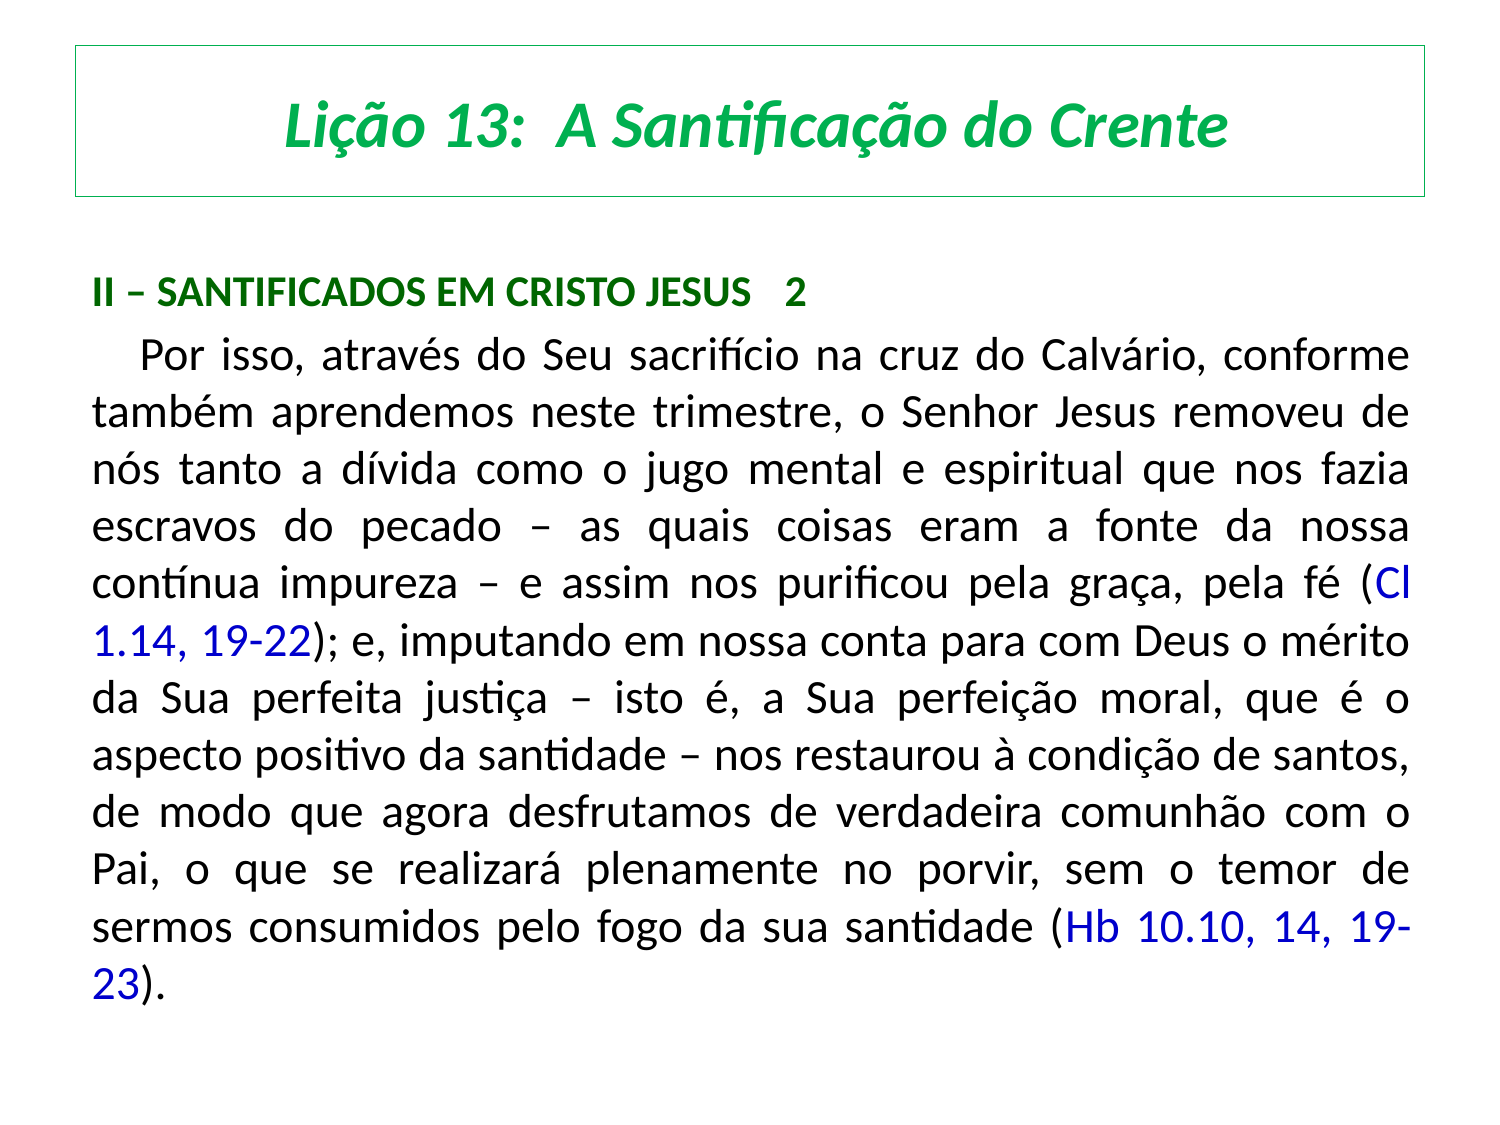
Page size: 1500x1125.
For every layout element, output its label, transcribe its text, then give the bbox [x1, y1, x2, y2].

list II – SANTIFICADOS EM CRISTO JESUS 2 Por isso, através do Seu sacrifício na cruz do Calvário, conforme também aprendemos neste trimestre, o Senhor Jesus removeu de nós tanto a dívida como o jugo mental e espiritual que nos fazia escravos do pecado – as quais coisas eram a fonte da nossa contínua impureza – e assim nos purificou pela graça, pela fé (Cl 1.14, 19-22); e, imputando em nossa conta para com Deus o mérito da Sua perfeita justiça – isto é, a Sua perfeição moral, que é o aspecto positivo da santidade – nos restaurou à condição de santos, de modo que agora desfrutamos de verdadeira comunhão com o Pai, o que se realizará plenamente no porvir, sem o temor de sermos consumidos pelo fogo da sua santidade (Hb 10.10, 14, 19-23). [76, 255, 1427, 1035]
title Lição 13: A Santificação do Crente [75, 45, 1425, 197]
